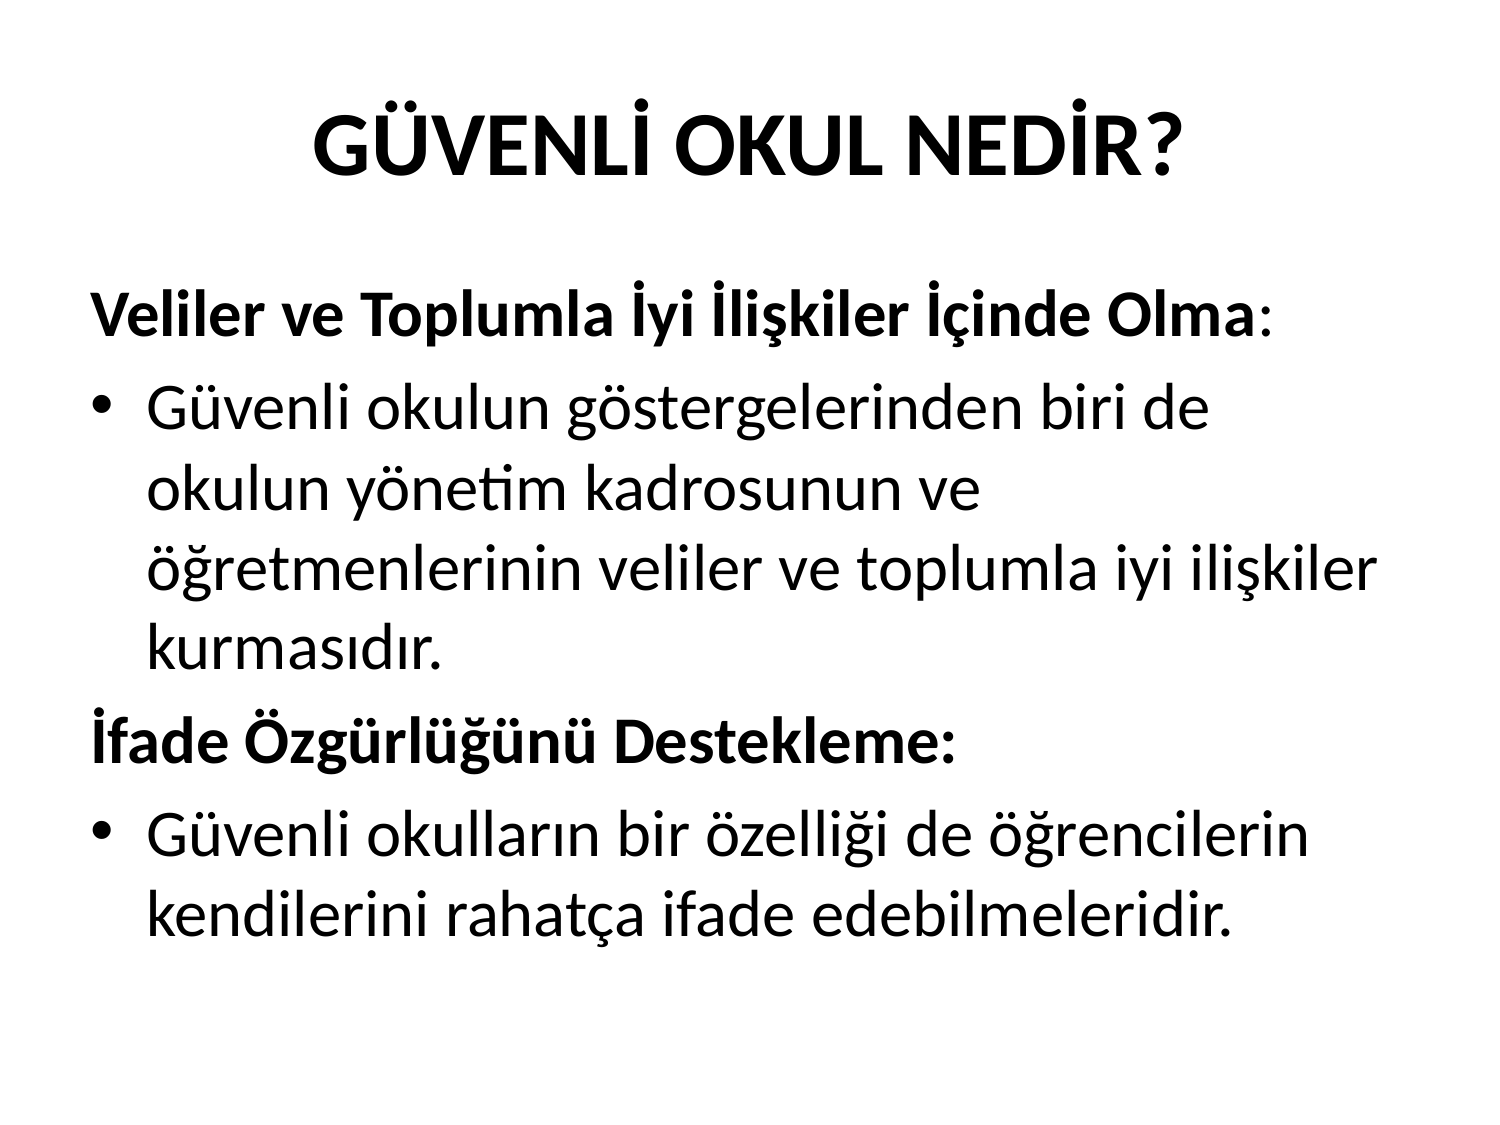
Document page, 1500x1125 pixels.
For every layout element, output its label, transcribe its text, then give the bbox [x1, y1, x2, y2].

title GÜVENLİ OKUL NEDİR? [75, 45, 1425, 233]
list Veliler ve Toplumla İyi İlişkiler İçinde Olma: Güvenli okulun göstergelerinden biri de okulun yönetim kadrosunun ve öğretmenlerinin veliler ve toplumla iyi ilişkiler kurmasıdır. İfade Özgürlüğünü Destekleme: Güvenli okulların bir özelliği de öğrencilerin kendilerini rahatça ifade edebilmeleridir. [75, 262, 1425, 1005]
